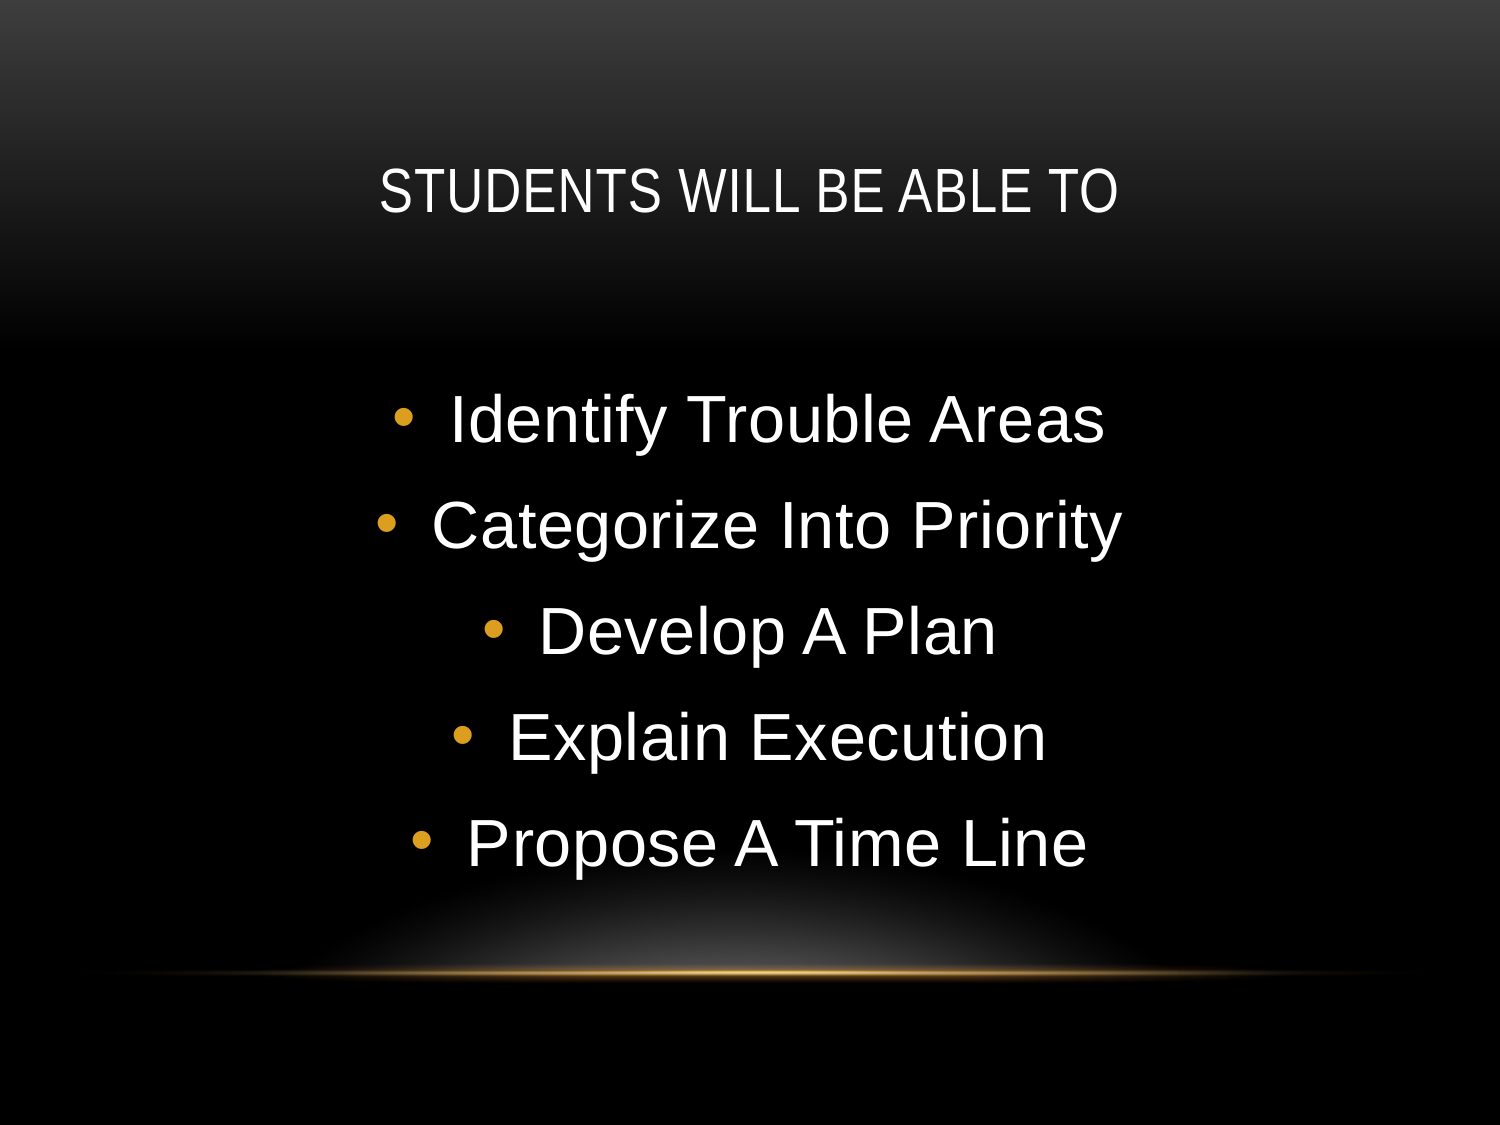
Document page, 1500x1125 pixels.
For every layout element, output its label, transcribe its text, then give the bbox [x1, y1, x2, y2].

title Students Will be able to [99, 45, 1400, 233]
picture [0, 0, 1500, 1125]
list Identify Trouble Areas Categorize Into Priority Develop A Plan Explain Execution Propose A Time Line [99, 262, 1400, 938]
